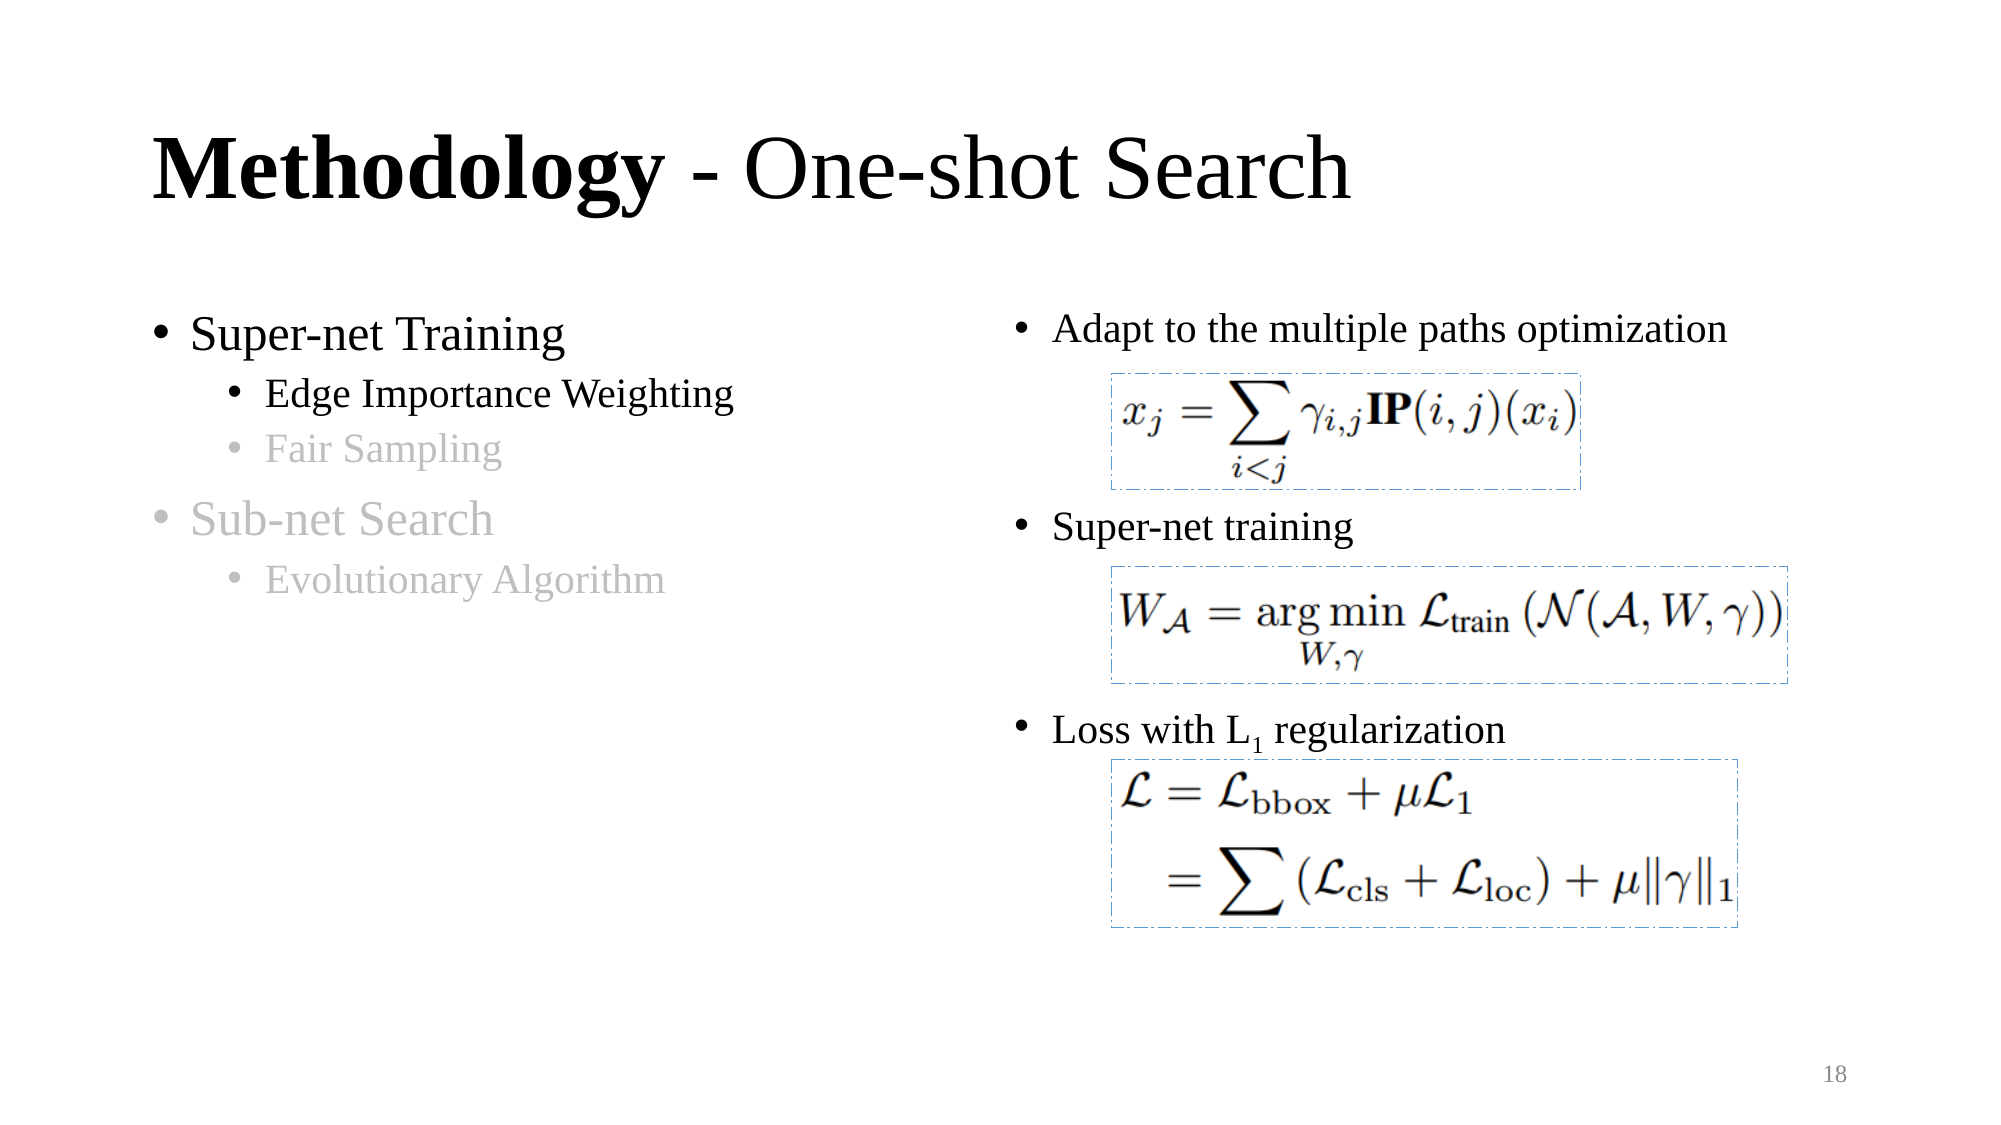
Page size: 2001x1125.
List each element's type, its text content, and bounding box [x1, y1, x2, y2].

text_box Super-net Training Edge Importance Weighting Fair Sampling Sub-net Search Evolutionary Algorithm [137, 299, 755, 772]
slide_number 18 [1412, 1042, 1863, 1103]
title Methodology - One-shot Search [137, 59, 1863, 278]
text_box Adapt to the multiple paths optimization Super-net training Loss with L1 regularization [999, 299, 1842, 981]
picture [1111, 372, 1581, 490]
picture [1111, 759, 1738, 928]
picture [1111, 566, 1788, 684]
